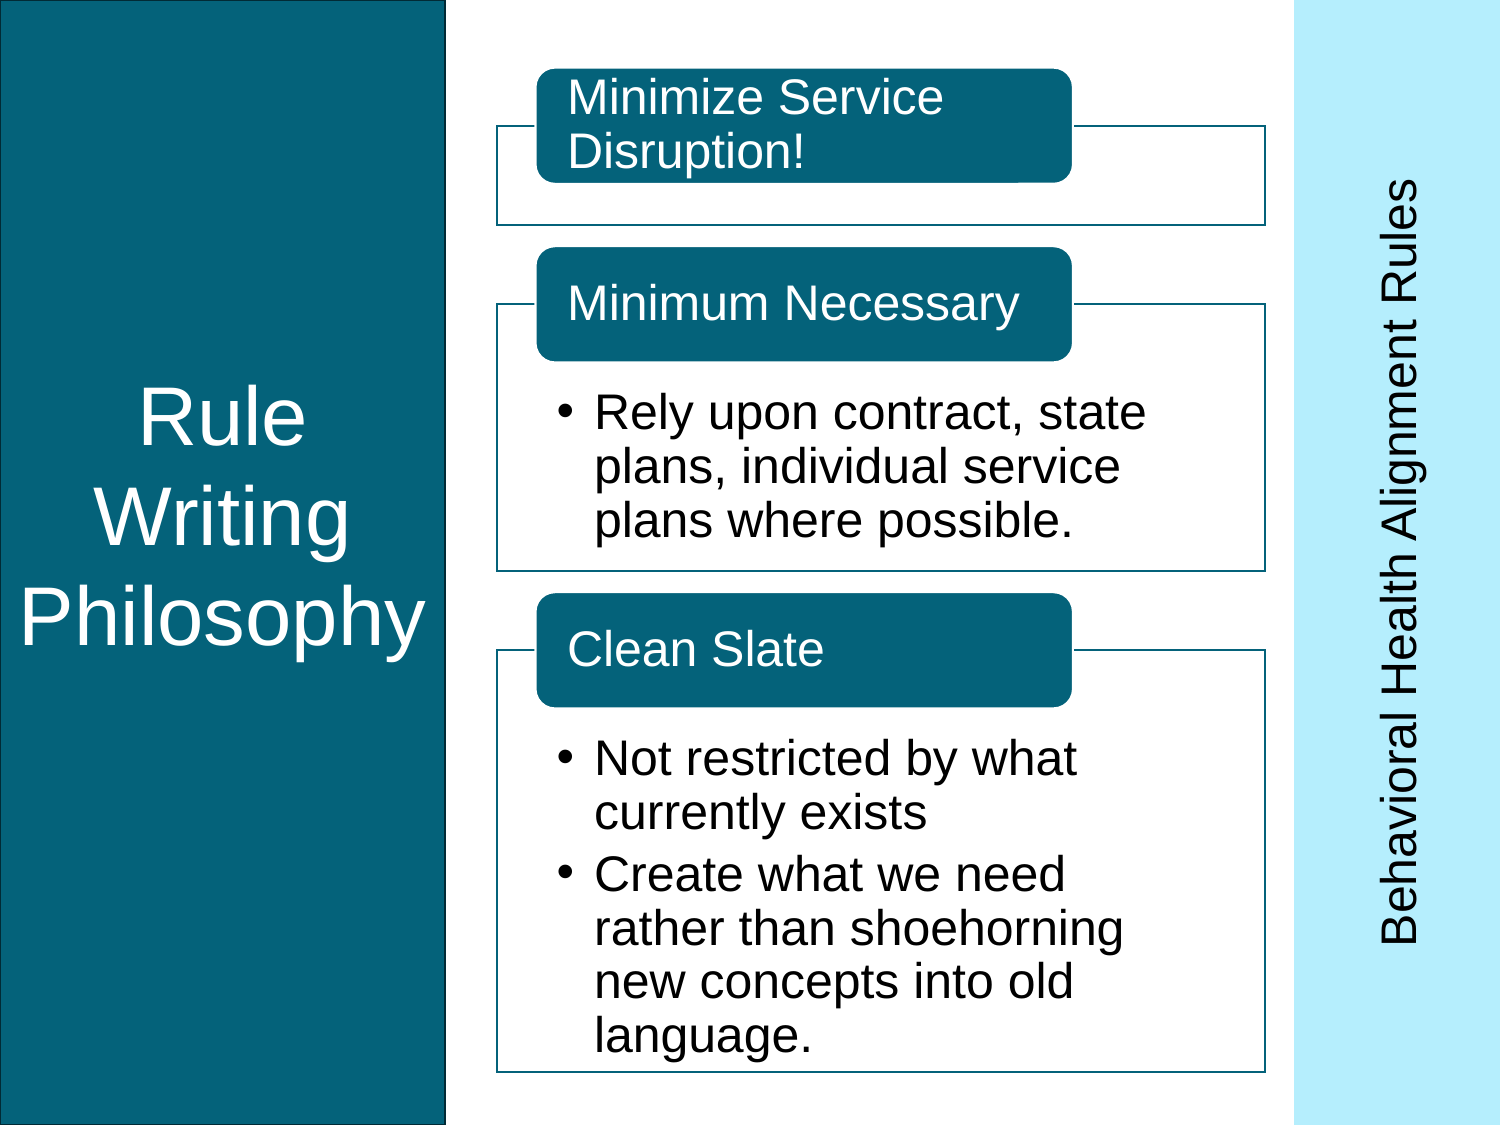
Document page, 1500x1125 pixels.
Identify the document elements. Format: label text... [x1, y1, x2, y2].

title Rule Writing Philosophy [0, 0, 446, 1125]
text_box Behavioral Health Alignment Rules [1294, 0, 1500, 1125]
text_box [497, 47, 1265, 1092]
